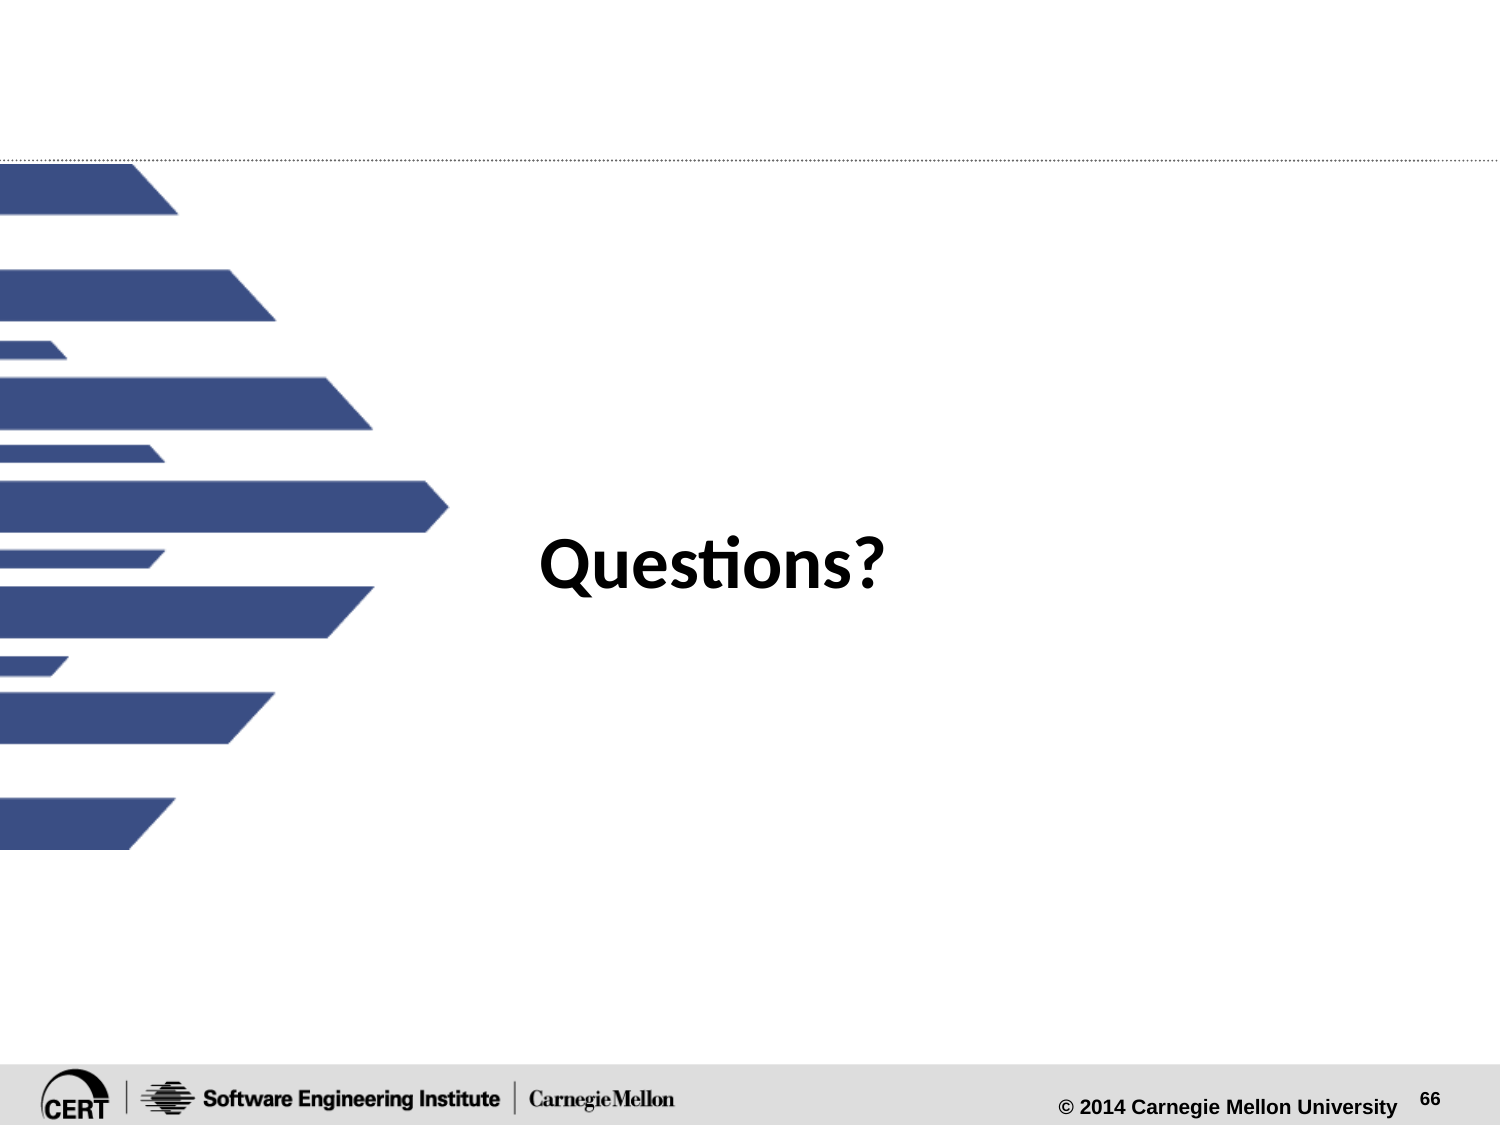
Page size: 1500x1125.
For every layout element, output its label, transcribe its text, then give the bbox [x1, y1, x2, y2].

picture [24, 1065, 688, 1125]
text_box Questions? [525, 399, 1475, 717]
picture [0, 164, 450, 851]
